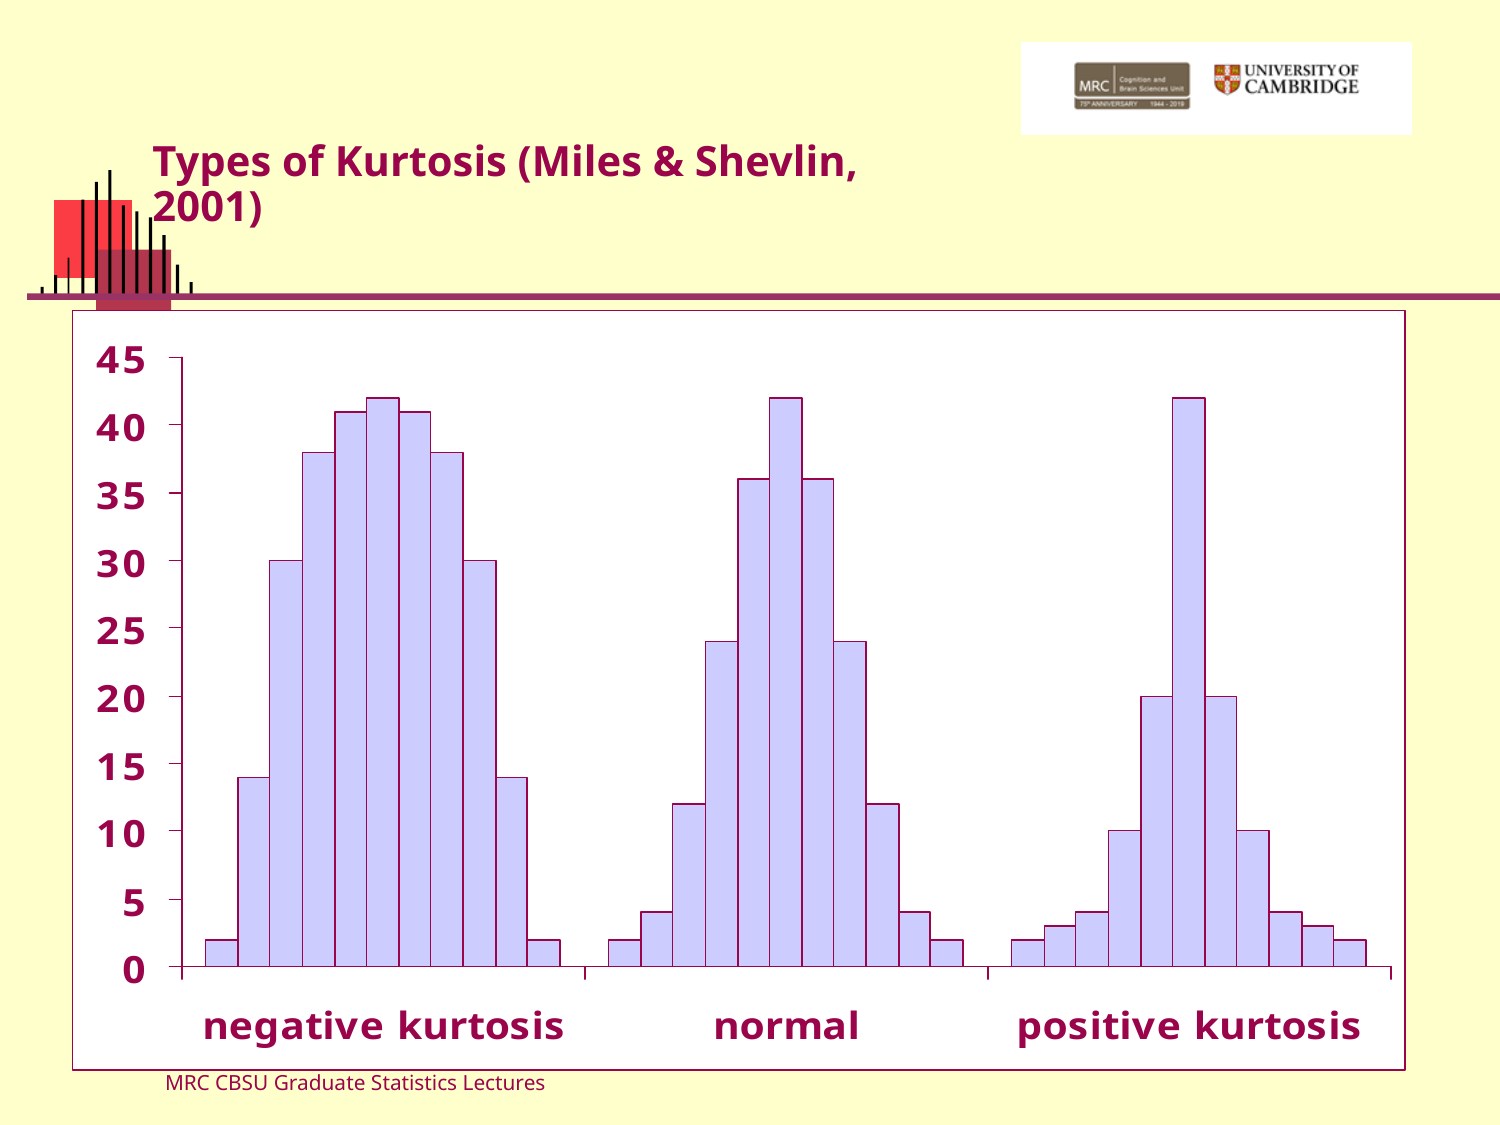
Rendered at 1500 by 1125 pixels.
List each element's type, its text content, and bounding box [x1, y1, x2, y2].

picture [1021, 42, 1412, 135]
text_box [64, 302, 1415, 1078]
footer MRC CBSU Graduate Statistics Lectures [149, 1085, 988, 1101]
title Types of Kurtosis (Miles & Shevlin, 2001) [137, 137, 988, 233]
